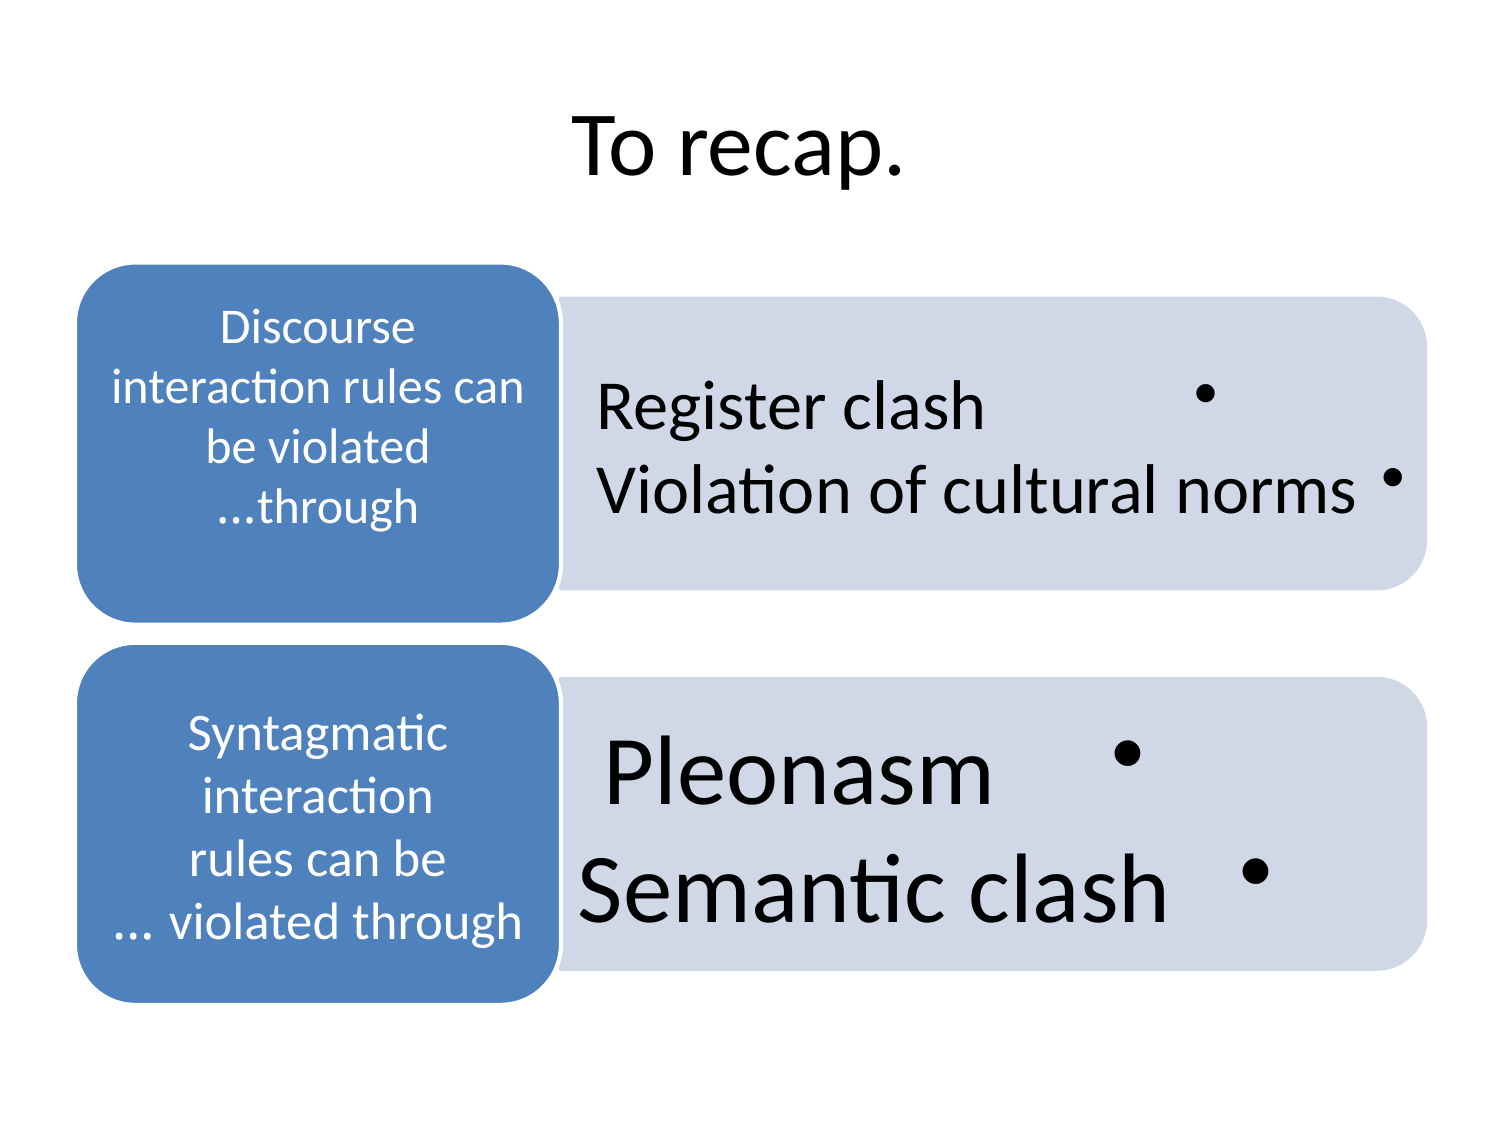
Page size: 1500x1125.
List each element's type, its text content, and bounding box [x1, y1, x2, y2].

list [74, 262, 1426, 1006]
title To recap. [75, 45, 1425, 233]
